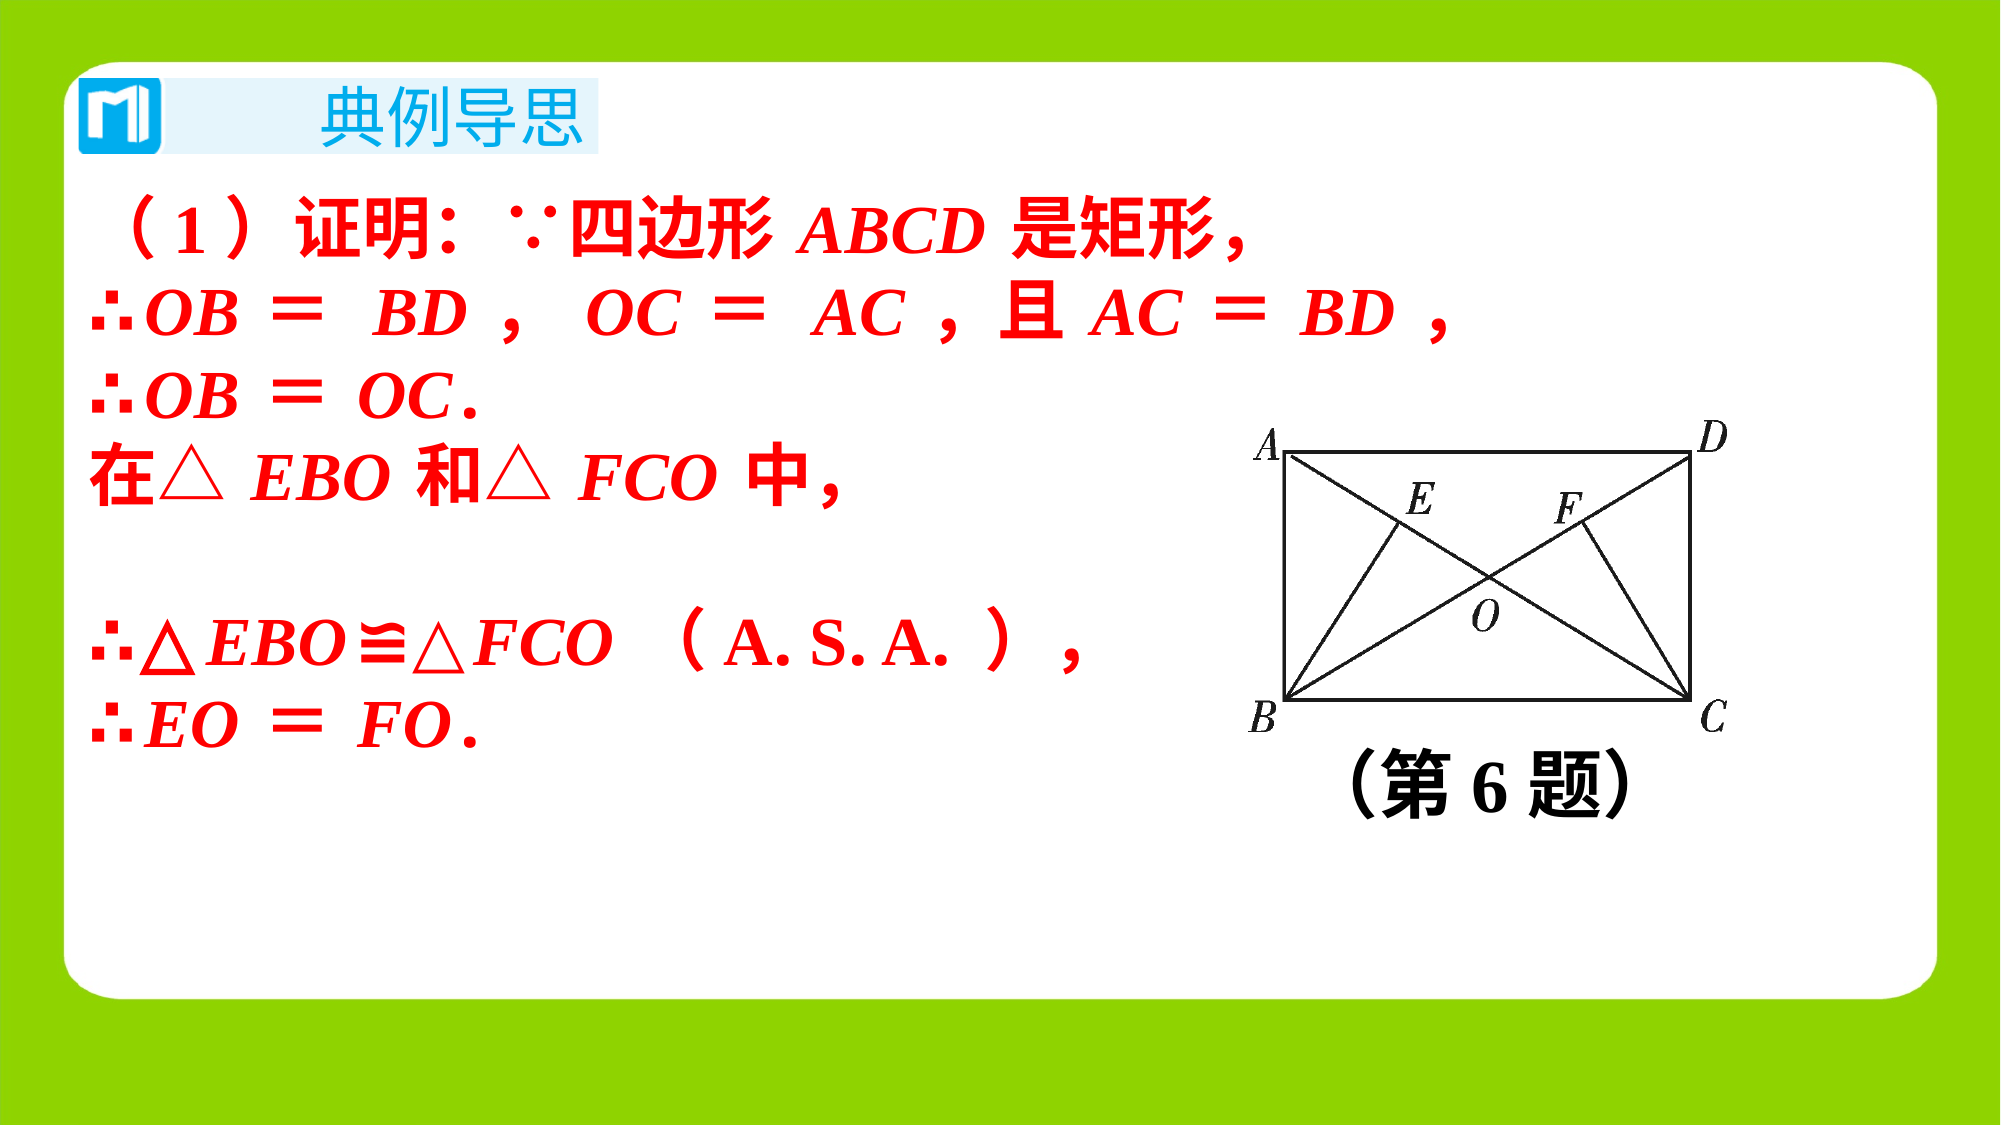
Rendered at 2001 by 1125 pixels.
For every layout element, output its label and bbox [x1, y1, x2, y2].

text_box [1247, 420, 1727, 829]
picture [0, 0, 2001, 1125]
